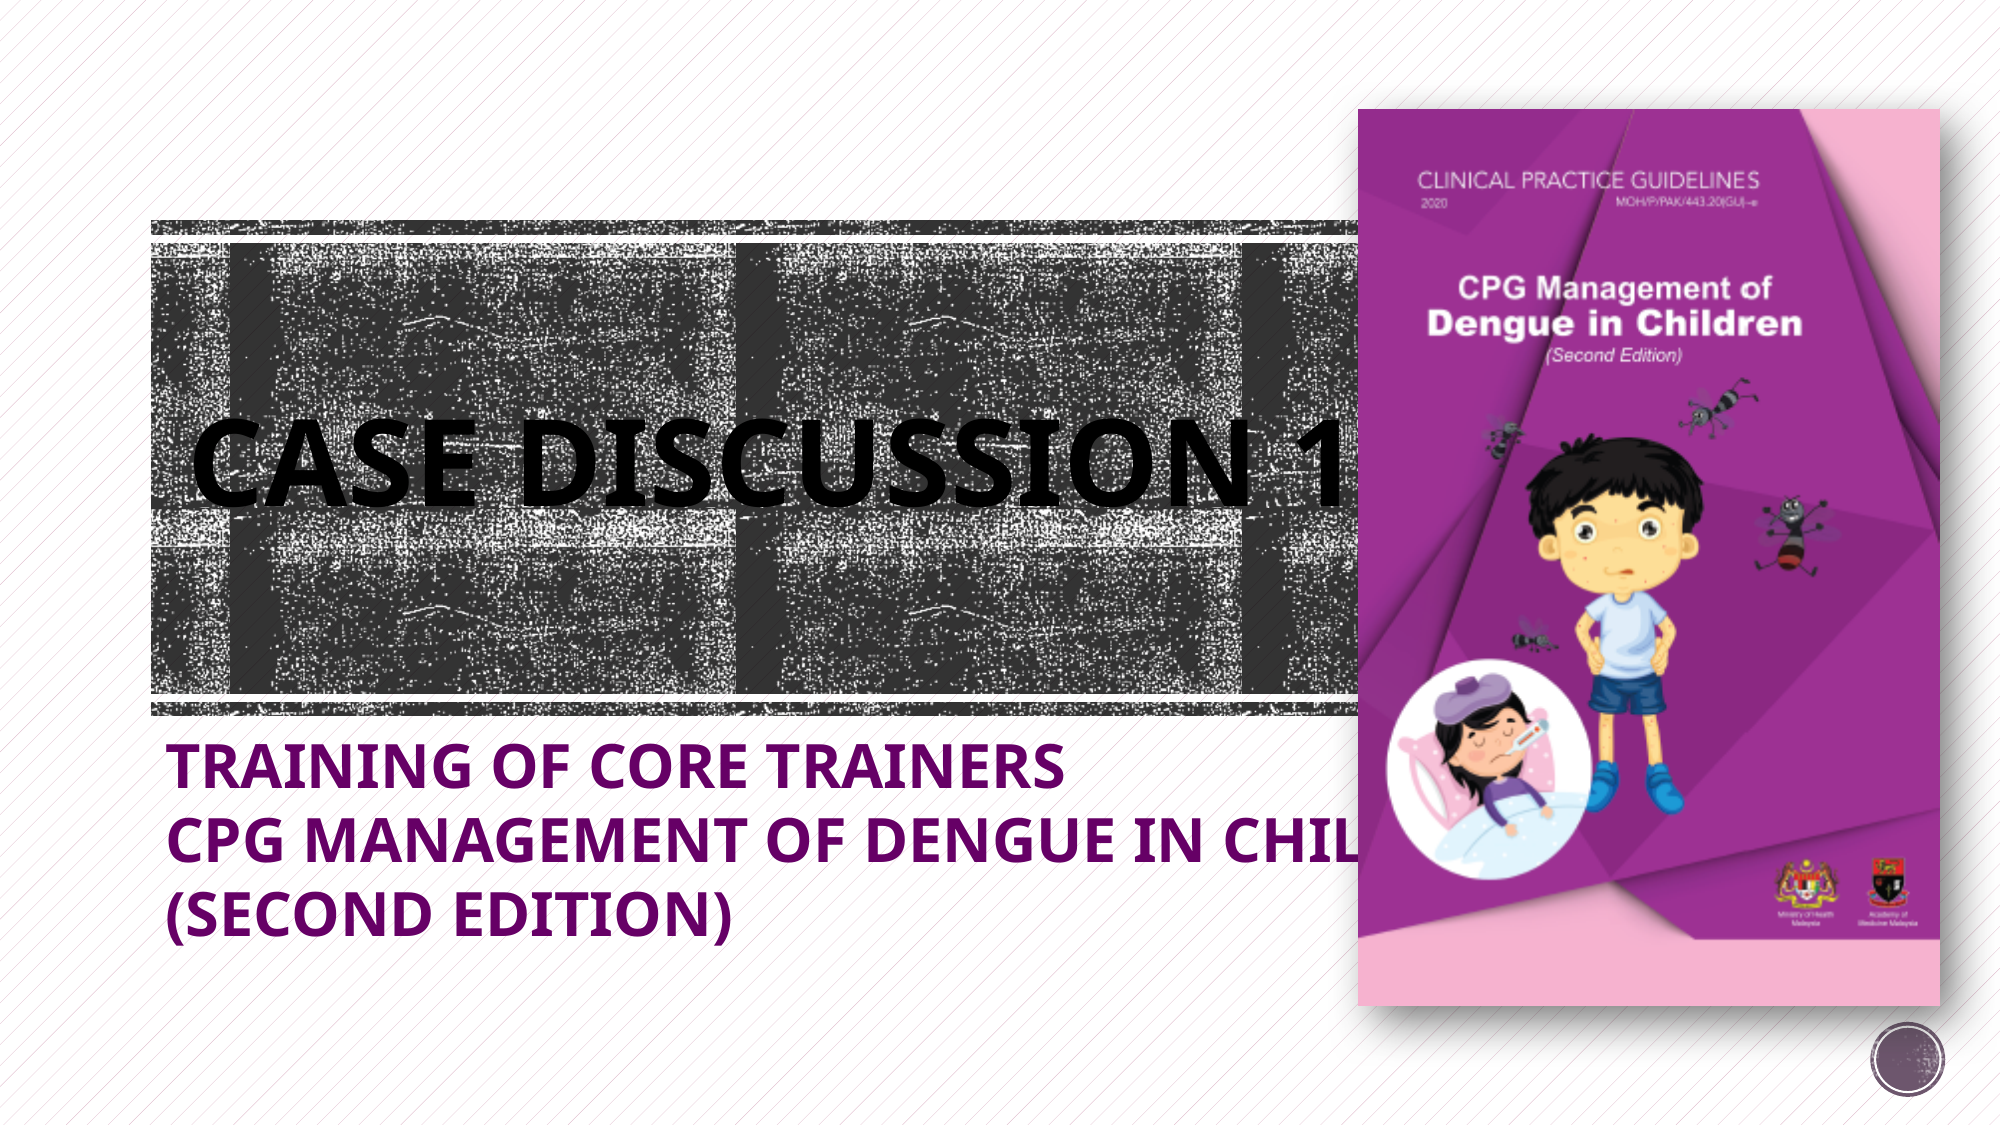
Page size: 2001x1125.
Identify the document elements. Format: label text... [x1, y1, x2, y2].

subtitle TRAINING OF CORE TRAINERS CPG MANAGEMENT OF DENGUE IN CHILDREN (SECOND EDITION) [150, 720, 1340, 968]
picture [1358, 109, 1940, 1006]
slide_number 32 [1334, 220, 1340, 232]
slide_number 32 [1334, 704, 1340, 713]
title CASE DISCUSSION 1 [172, 234, 1340, 704]
